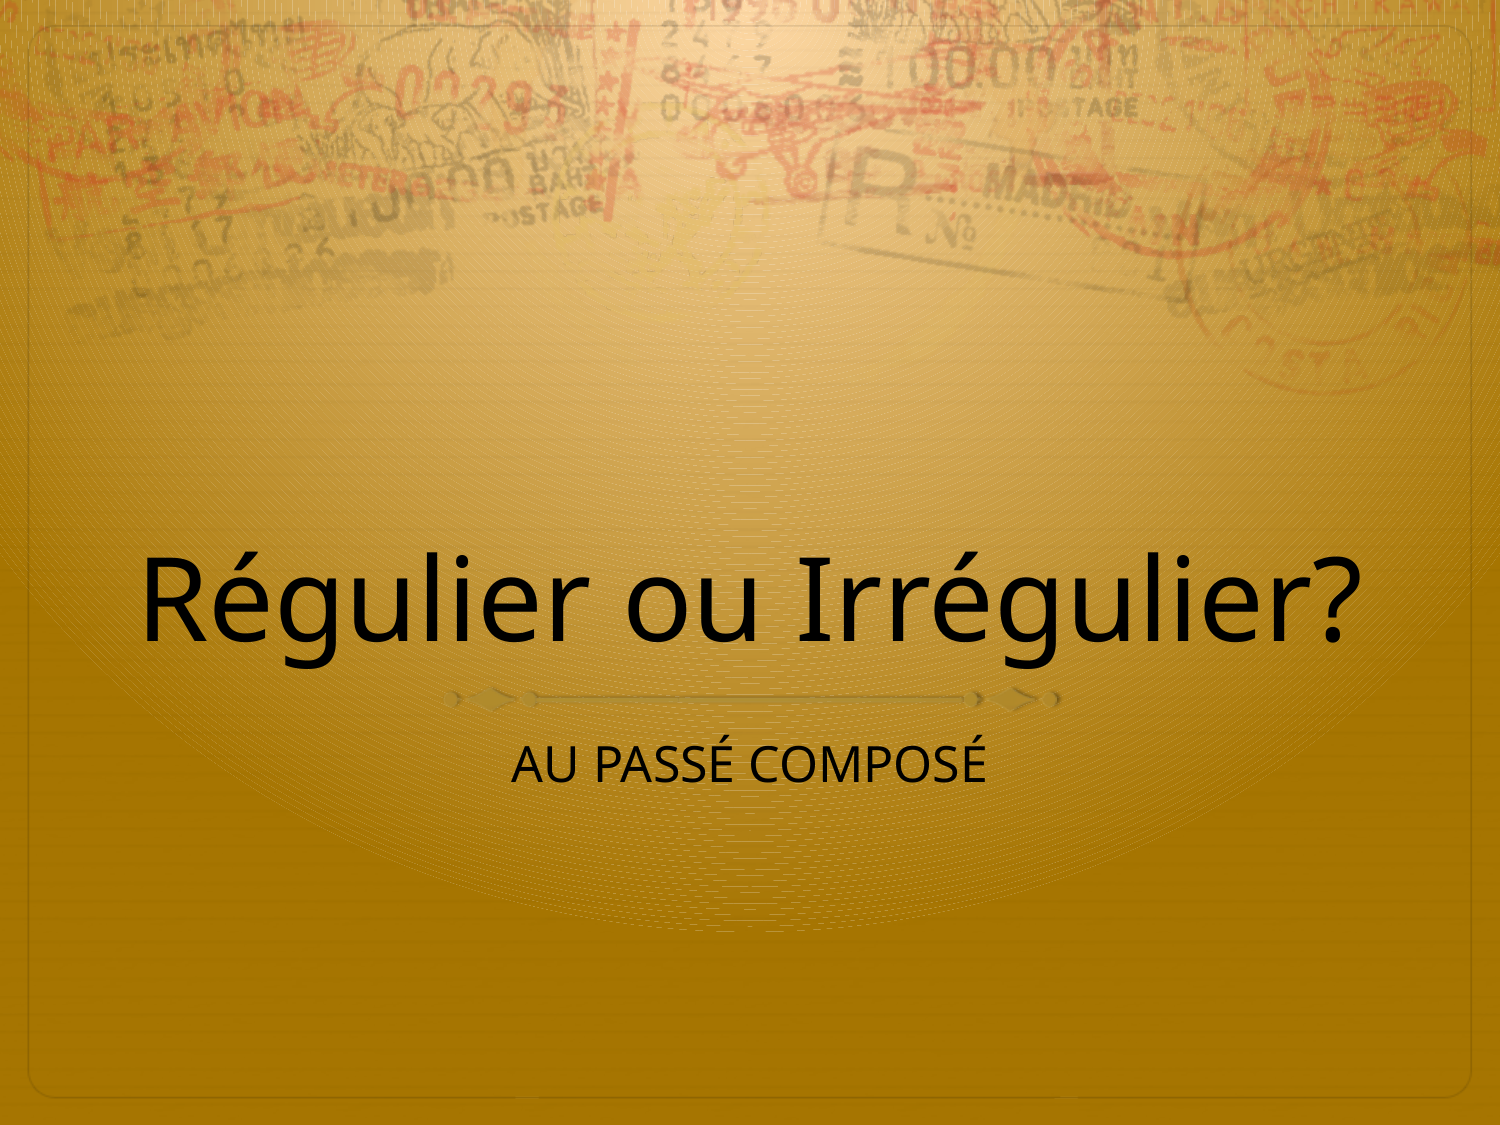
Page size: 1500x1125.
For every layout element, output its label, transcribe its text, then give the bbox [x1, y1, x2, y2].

picture [0, 0, 1500, 1125]
subtitle AU PASSÉ COMPOSÉ [93, 725, 1407, 925]
title Régulier ou Irrégulier? [93, 275, 1407, 673]
